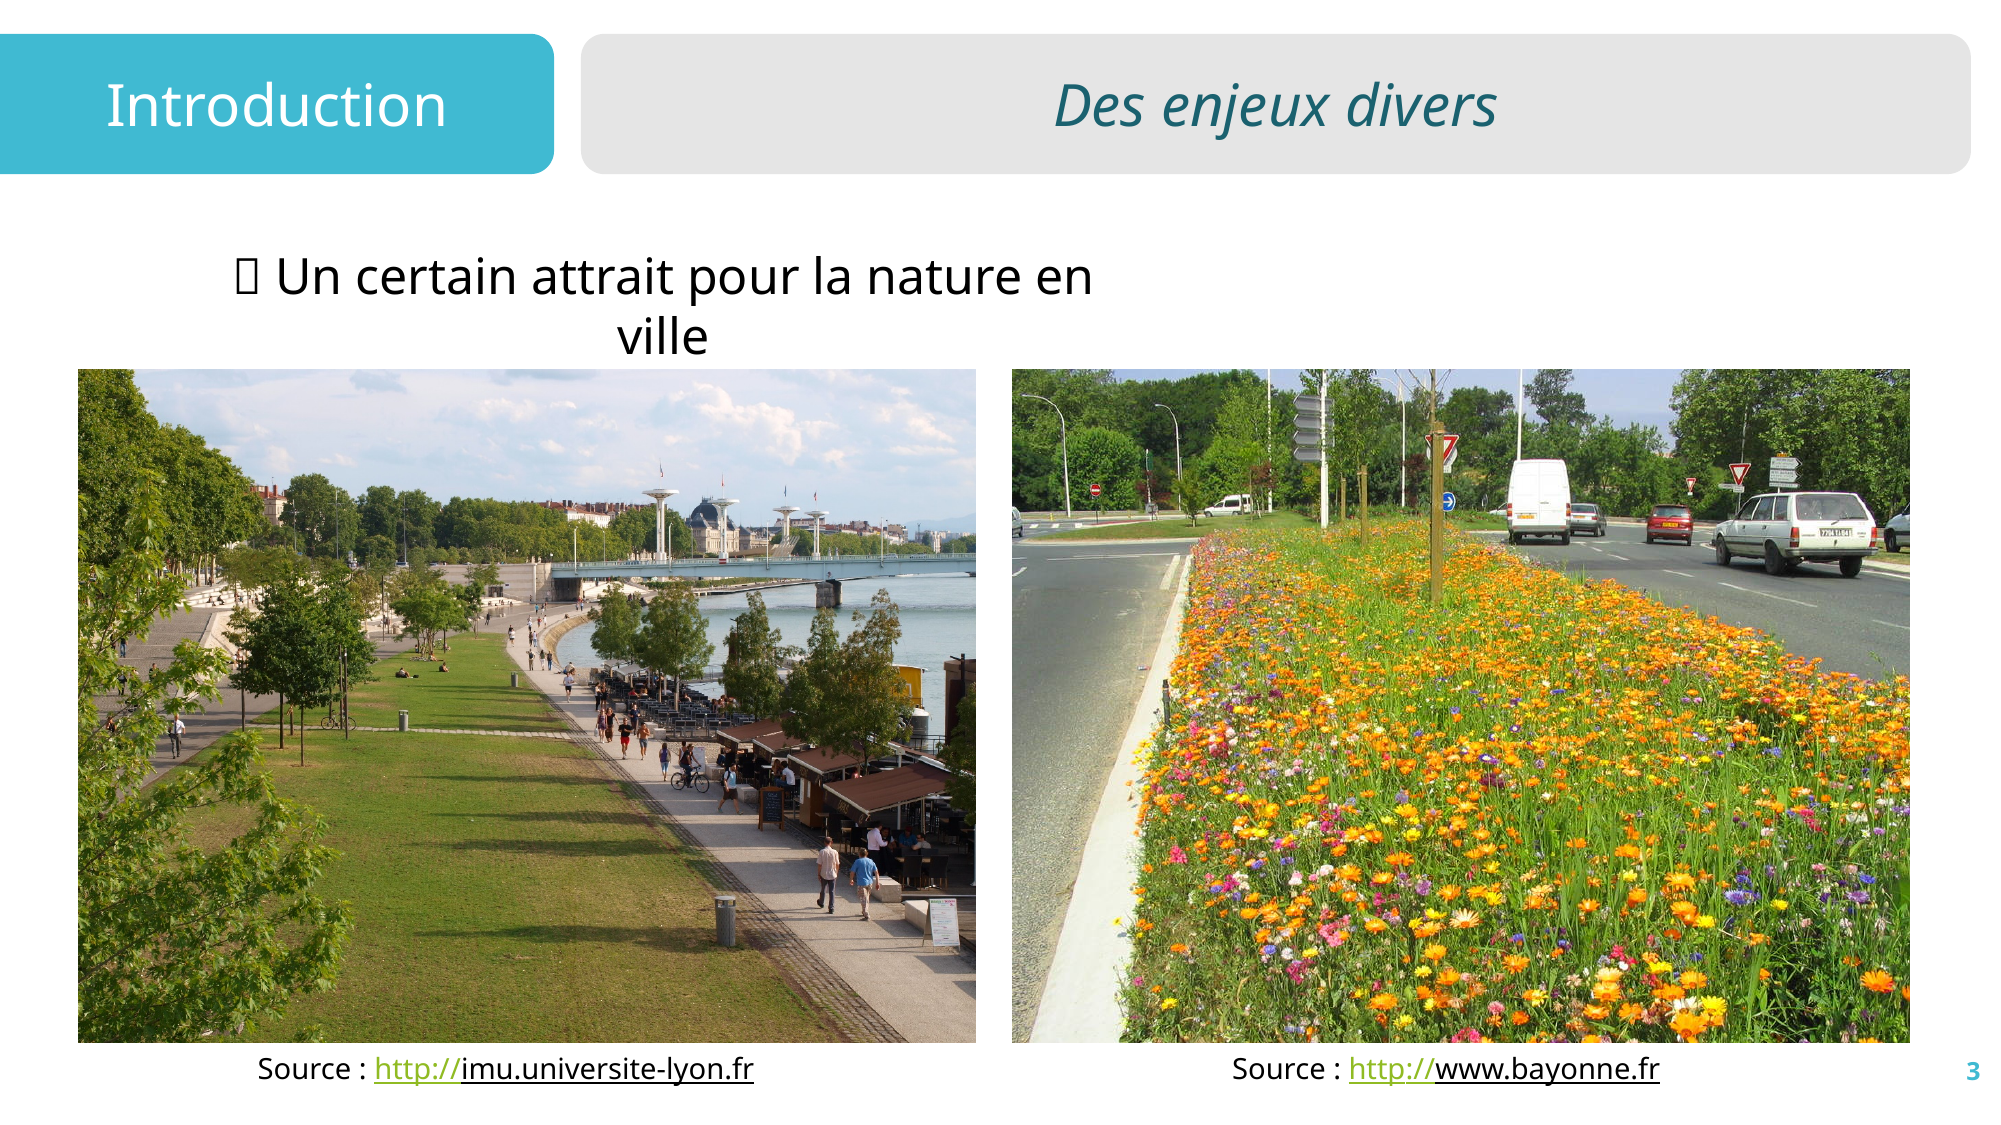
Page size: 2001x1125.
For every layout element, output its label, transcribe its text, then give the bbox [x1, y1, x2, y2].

picture [78, 369, 976, 1043]
text_box Des enjeux divers [611, 61, 1941, 146]
slide_number 3 [1744, 1042, 1996, 1103]
text_box [580, 32, 1972, 176]
text_box  Un certain attrait pour la nature en ville [205, 236, 1123, 372]
text_box Source : http://www.bayonne.fr [1217, 1043, 1683, 1098]
picture [1011, 369, 1910, 1043]
text_box Source : http://imu.universite-lyon.fr [243, 1043, 777, 1098]
text_box Introduction [26, 61, 527, 146]
text_box [0, 32, 555, 176]
